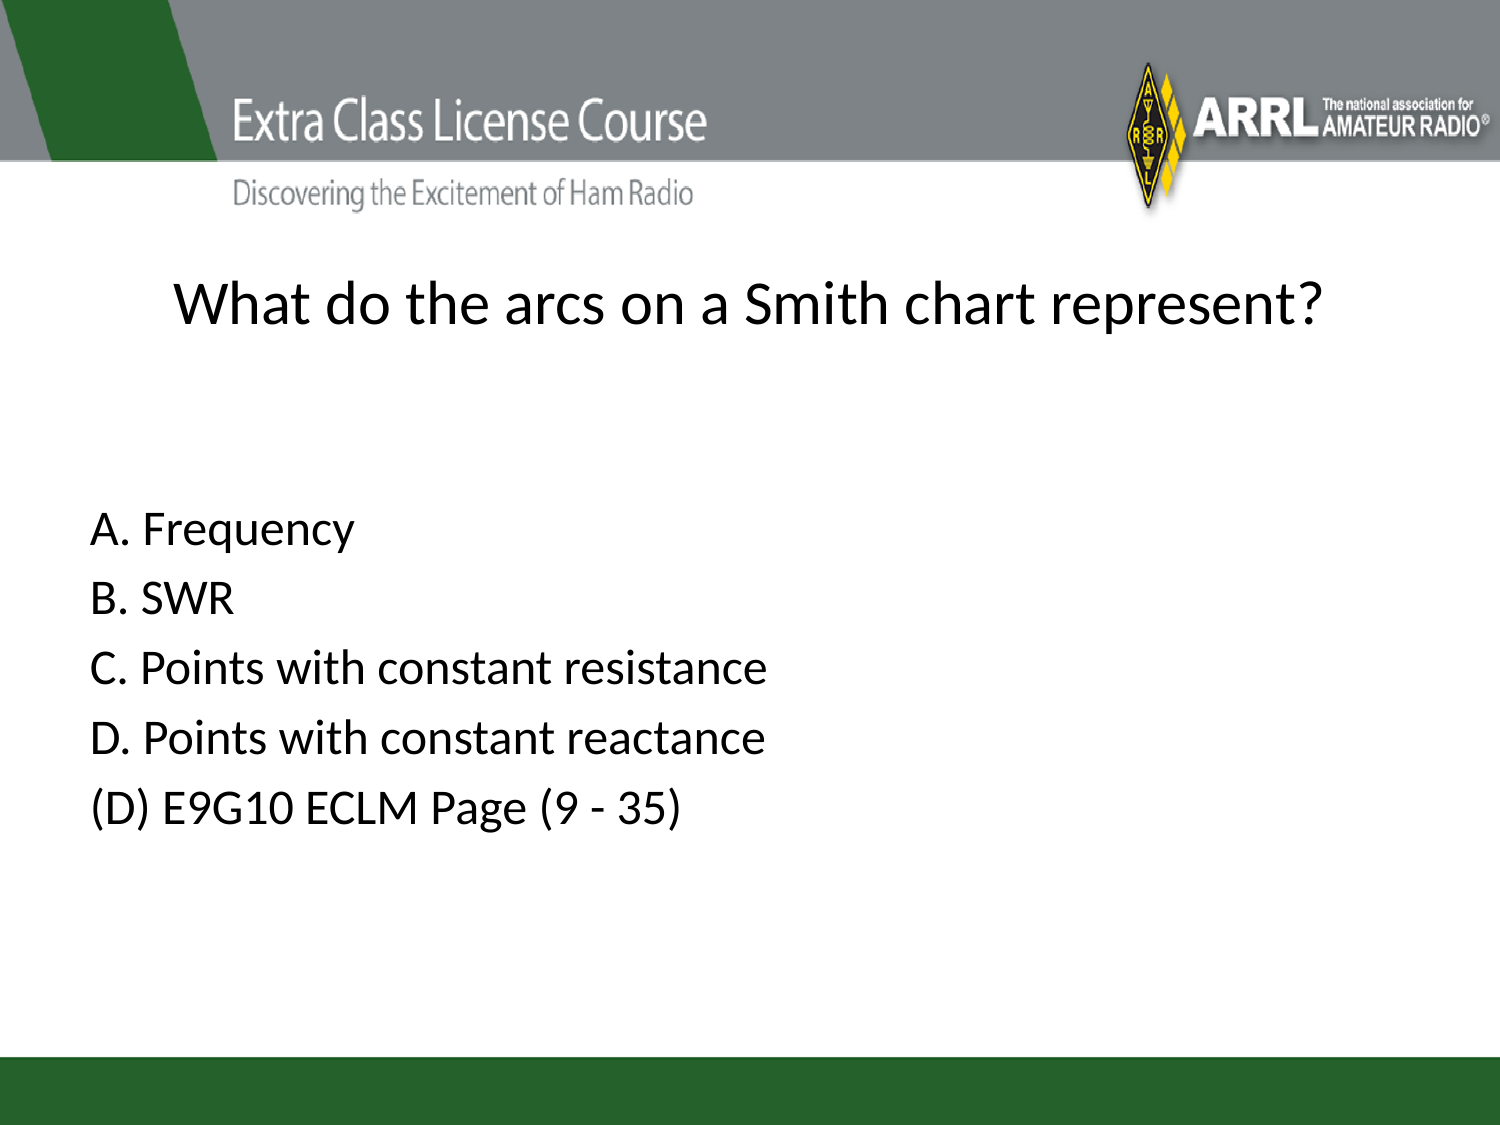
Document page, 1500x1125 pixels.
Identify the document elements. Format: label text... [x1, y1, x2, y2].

list A. Frequency B. SWR C. Points with constant resistance D. Points with constant reactance (D) E9G10 ECLM Page (9 - 35) [75, 487, 1425, 1005]
title What do the arcs on a Smith chart represent? [75, 254, 1425, 435]
picture [0, 0, 1500, 1125]
